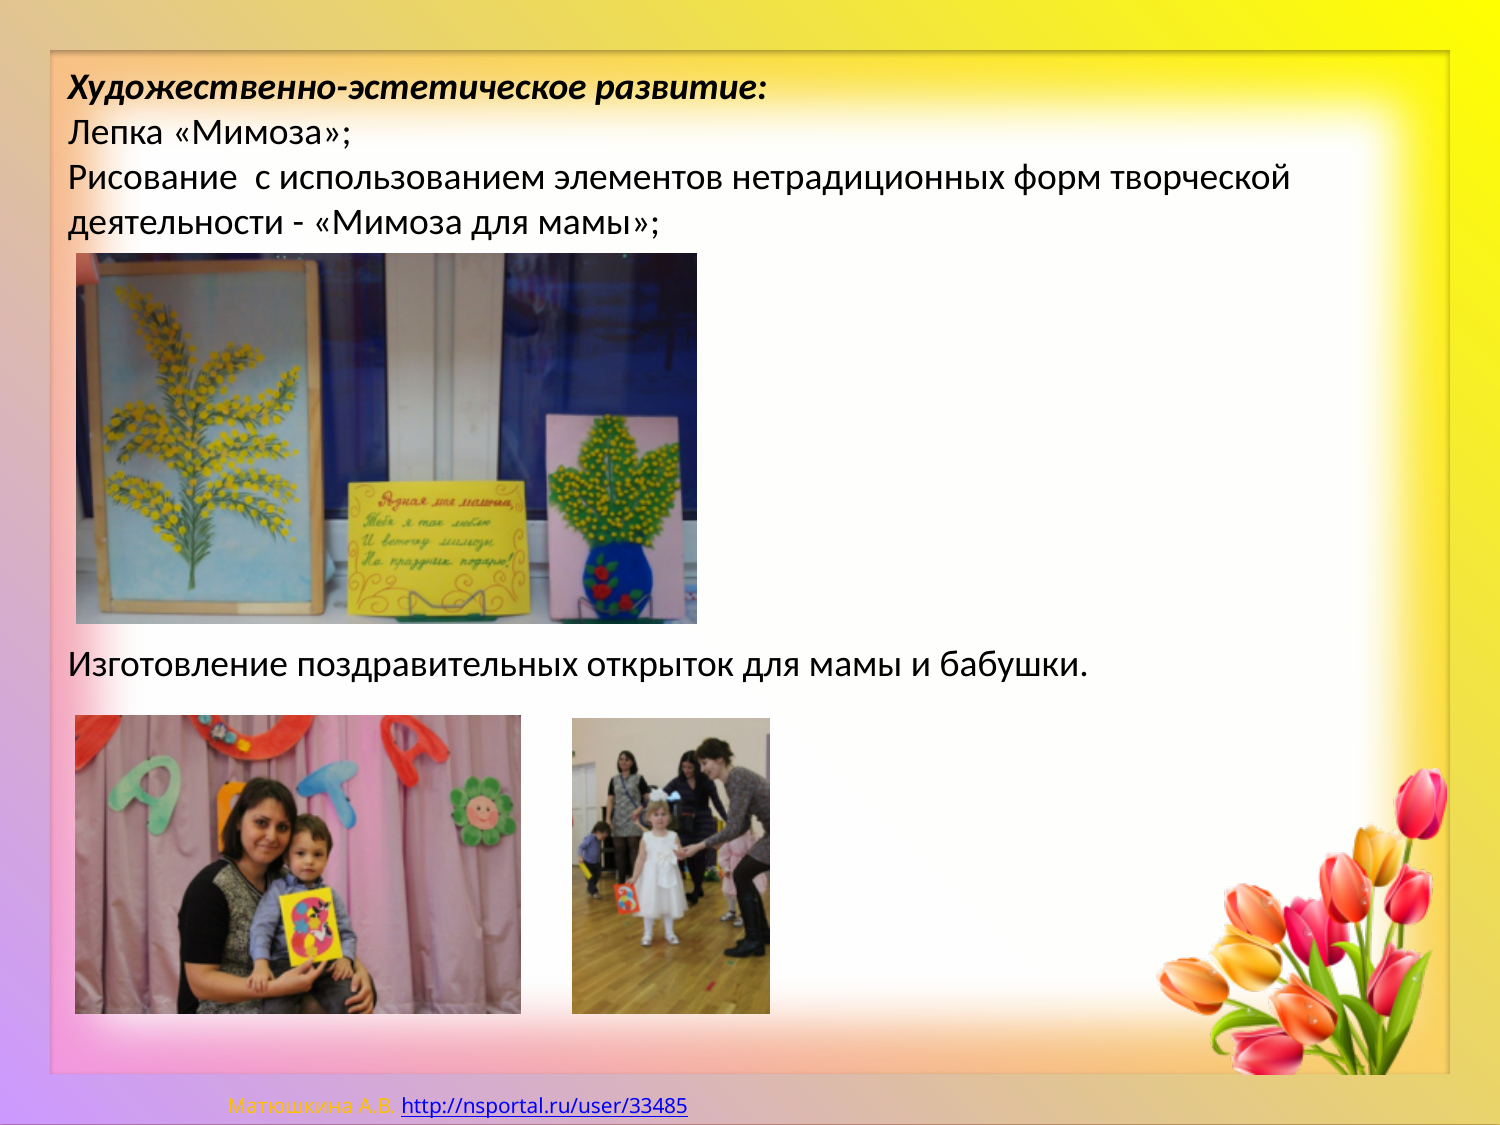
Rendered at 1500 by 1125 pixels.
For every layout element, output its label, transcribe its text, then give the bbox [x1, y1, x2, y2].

picture [1156, 768, 1447, 1075]
picture [76, 252, 697, 624]
picture [572, 717, 771, 1014]
text_box Изготовление поздравительных открыток для мамы и бабушки. [53, 631, 1424, 692]
picture [75, 715, 521, 1014]
text_box Художественно-эстетическое развитие: Лепка «Мимоза»; Рисование с использованием элементов нетрадиционных форм творческой деятельности - «Мимоза для мамы»; [53, 54, 1447, 250]
